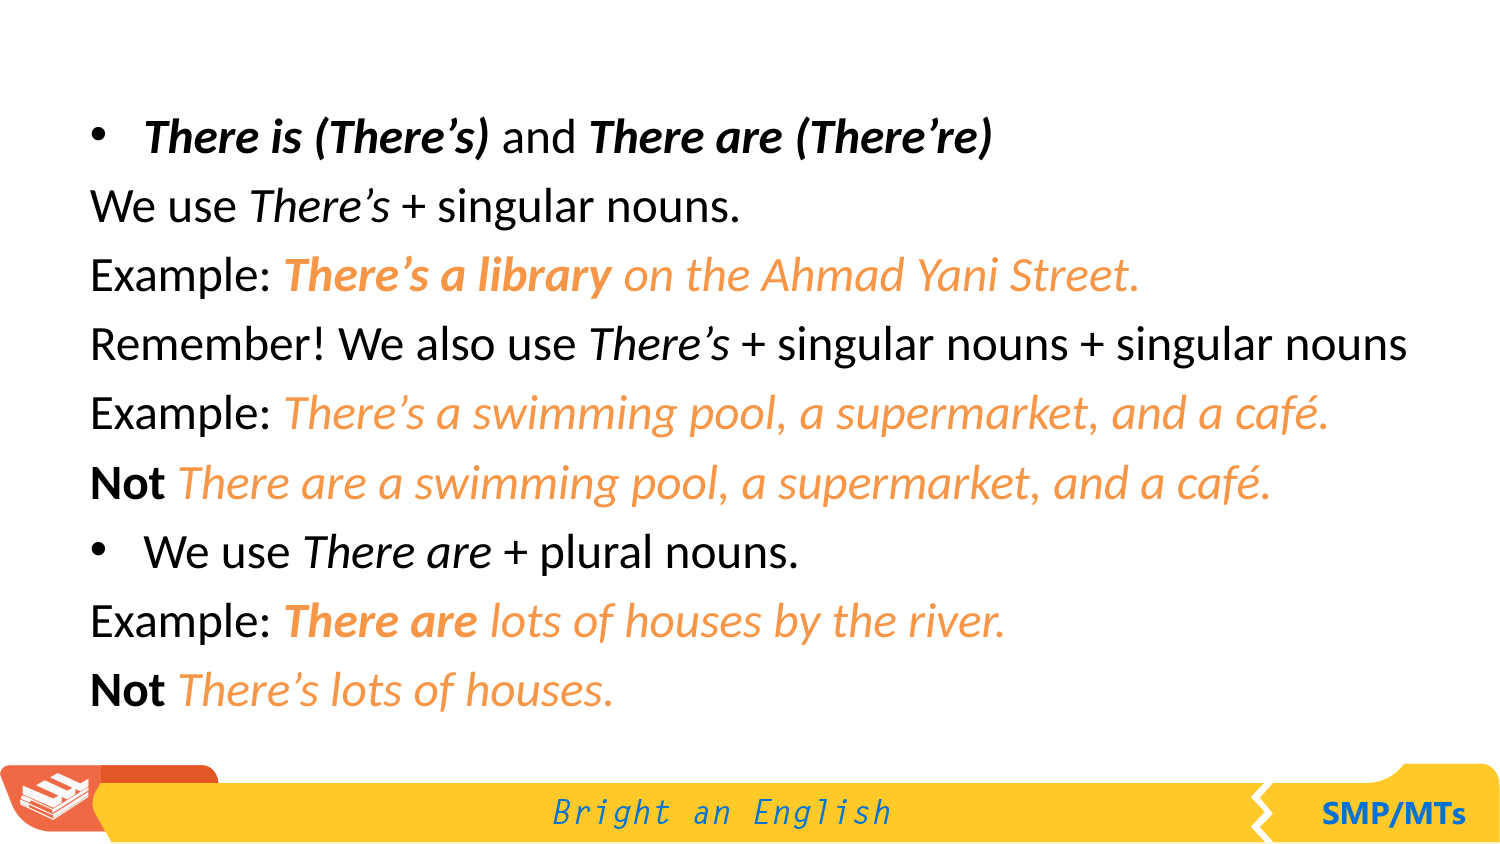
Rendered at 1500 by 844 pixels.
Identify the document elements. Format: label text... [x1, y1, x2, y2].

text_box There is (There’s) and There are (There’re) We use There’s + singular nouns. Example: There’s a library on the Ahmad Yani Street. Remember! We also use There’s + singular nouns + singular nouns Example: There’s a swimming pool, a supermarket, and a café. Not There are a swimming pool, a supermarket, and a café. We use There are + plural nouns. Example: There are lots of houses by the river. Not There’s lots of houses. [74, 96, 1425, 742]
picture [0, 763, 1500, 844]
